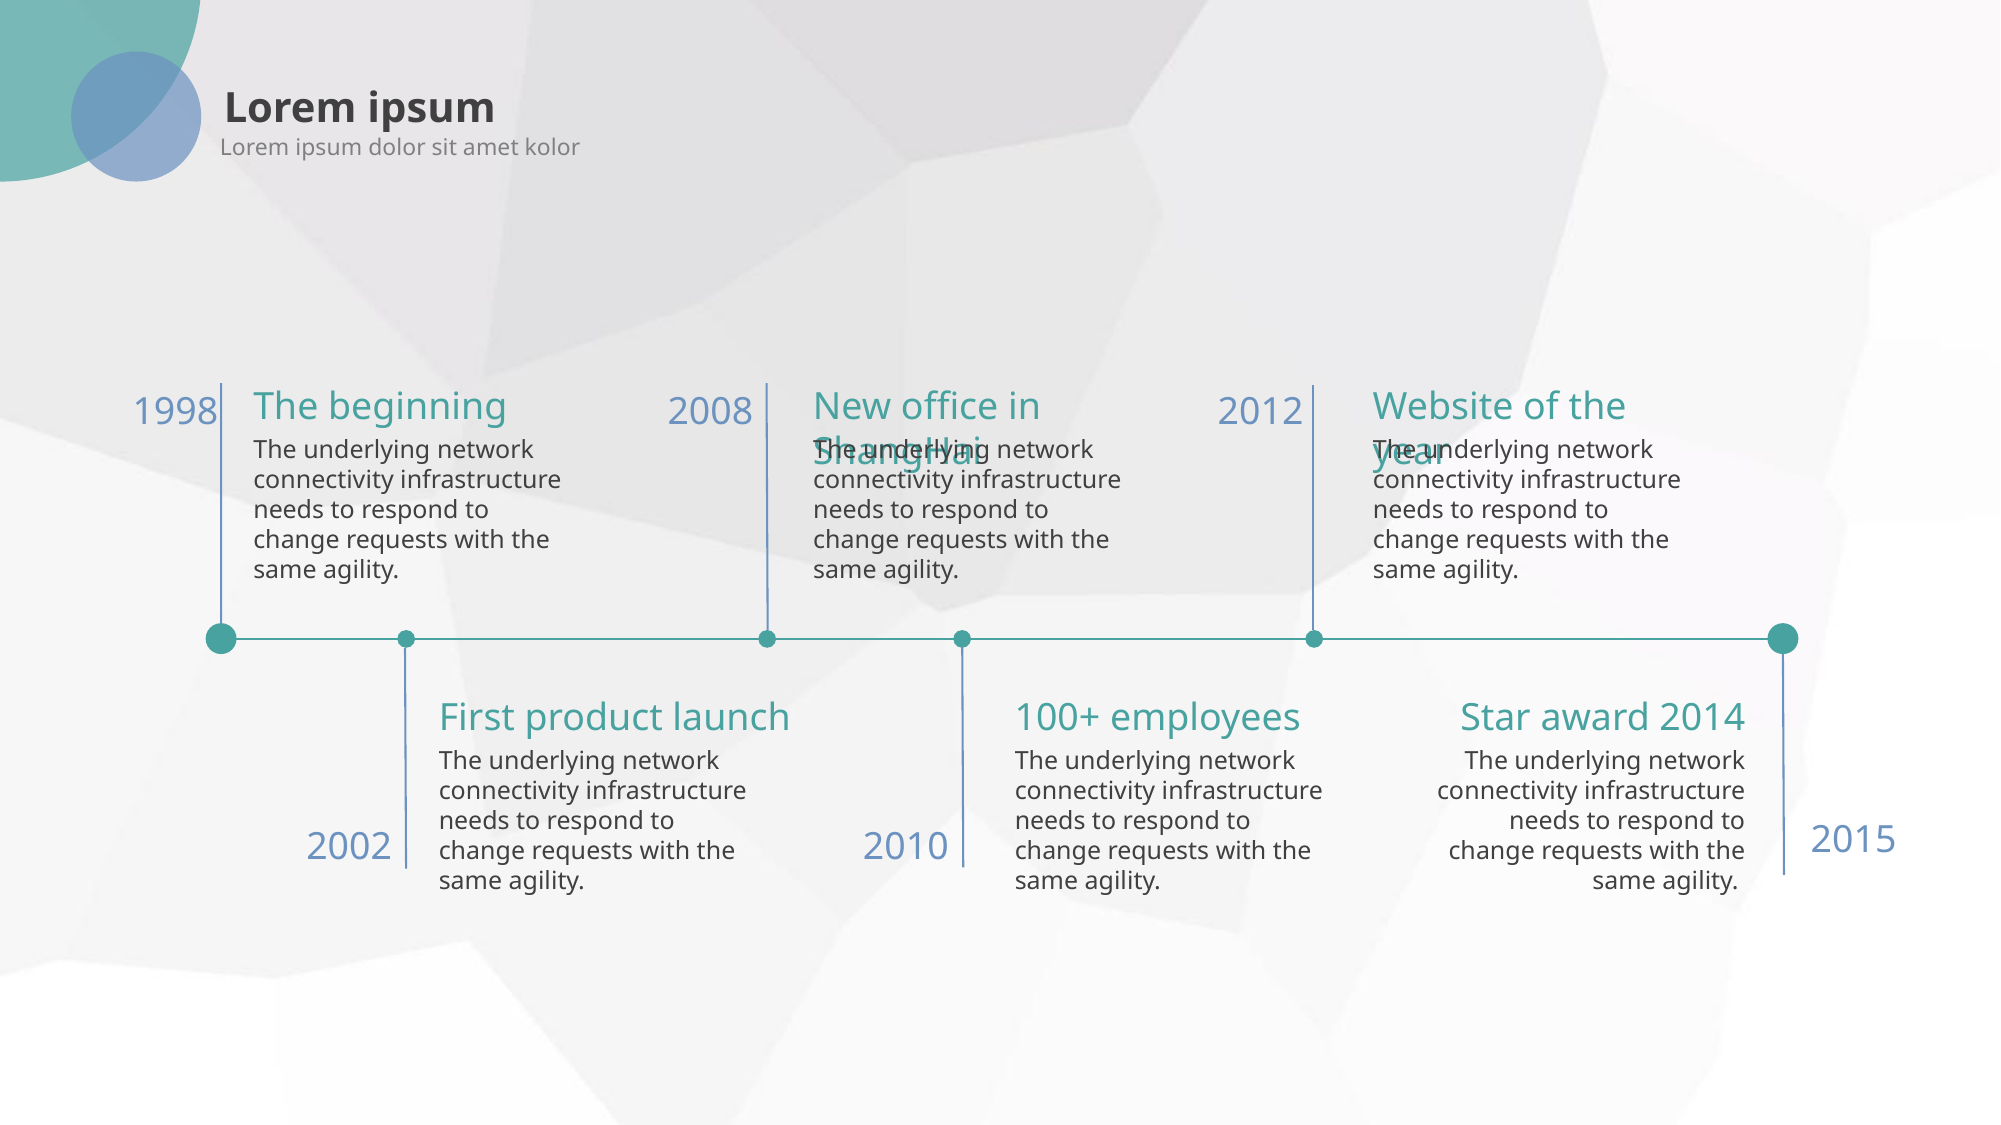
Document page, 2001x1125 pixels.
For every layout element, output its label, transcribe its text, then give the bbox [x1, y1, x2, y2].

text_box 2012 [1203, 379, 1319, 440]
text_box [0, 0, 202, 183]
text_box 1998 [117, 379, 234, 440]
text_box [204, 622, 238, 656]
text_box The underlying network connectivity infrastructure needs to respond to change requests with the same agility. [1358, 426, 1705, 591]
text_box The beginning [238, 374, 599, 435]
picture [0, 0, 2001, 1125]
text_box First product launch [423, 685, 815, 745]
text_box The underlying network connectivity infrastructure needs to respond to change requests with the same agility. [999, 737, 1347, 902]
text_box [70, 50, 203, 183]
text_box [952, 639, 973, 649]
text_box The underlying network connectivity infrastructure needs to respond to change requests with the same agility. [798, 426, 1145, 591]
text_box 2008 [652, 379, 769, 440]
text_box 2010 [848, 814, 964, 875]
text_box [757, 639, 778, 649]
text_box [1304, 639, 1325, 649]
text_box 100+ employees [999, 685, 1391, 745]
text_box [396, 639, 417, 649]
text_box Website of the year [1358, 374, 1725, 480]
text_box 2015 [1795, 807, 1912, 868]
text_box [952, 628, 972, 638]
text_box [1766, 622, 1800, 655]
text_box New office in ShangHai [798, 374, 1207, 480]
text_box [1304, 628, 1324, 638]
text_box The underlying network connectivity infrastructure needs to respond to change requests with the same agility. [238, 426, 586, 591]
text_box [757, 629, 777, 638]
text_box Lorem ipsum [209, 73, 511, 125]
text_box Star award 2014 [1413, 685, 1761, 737]
text_box 2002 [291, 814, 408, 875]
text_box [396, 628, 416, 638]
text_box The underlying network connectivity infrastructure needs to respond to change requests with the same agility. [423, 737, 771, 902]
text_box The underlying network connectivity infrastructure needs to respond to change requests with the same agility. [1413, 737, 1761, 902]
text_box Lorem ipsum dolor sit amet kolor [205, 125, 596, 168]
